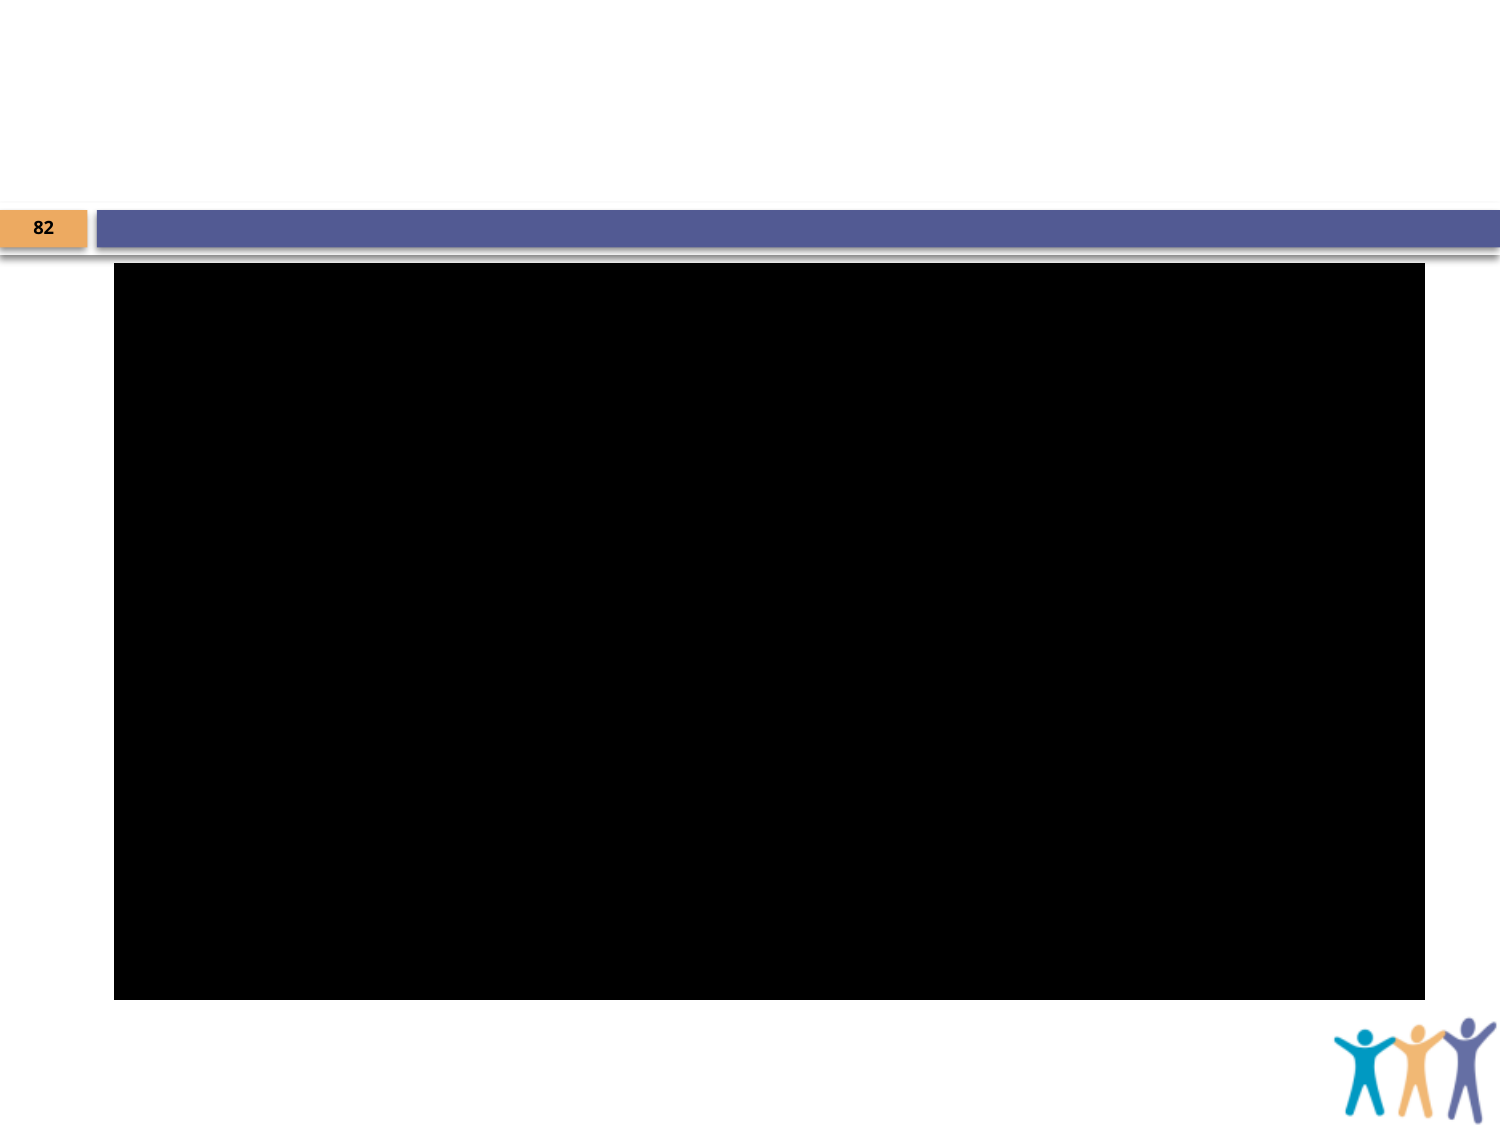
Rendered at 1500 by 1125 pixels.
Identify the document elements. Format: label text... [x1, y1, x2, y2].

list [113, 262, 1426, 1001]
slide_number 82 [0, 208, 88, 249]
